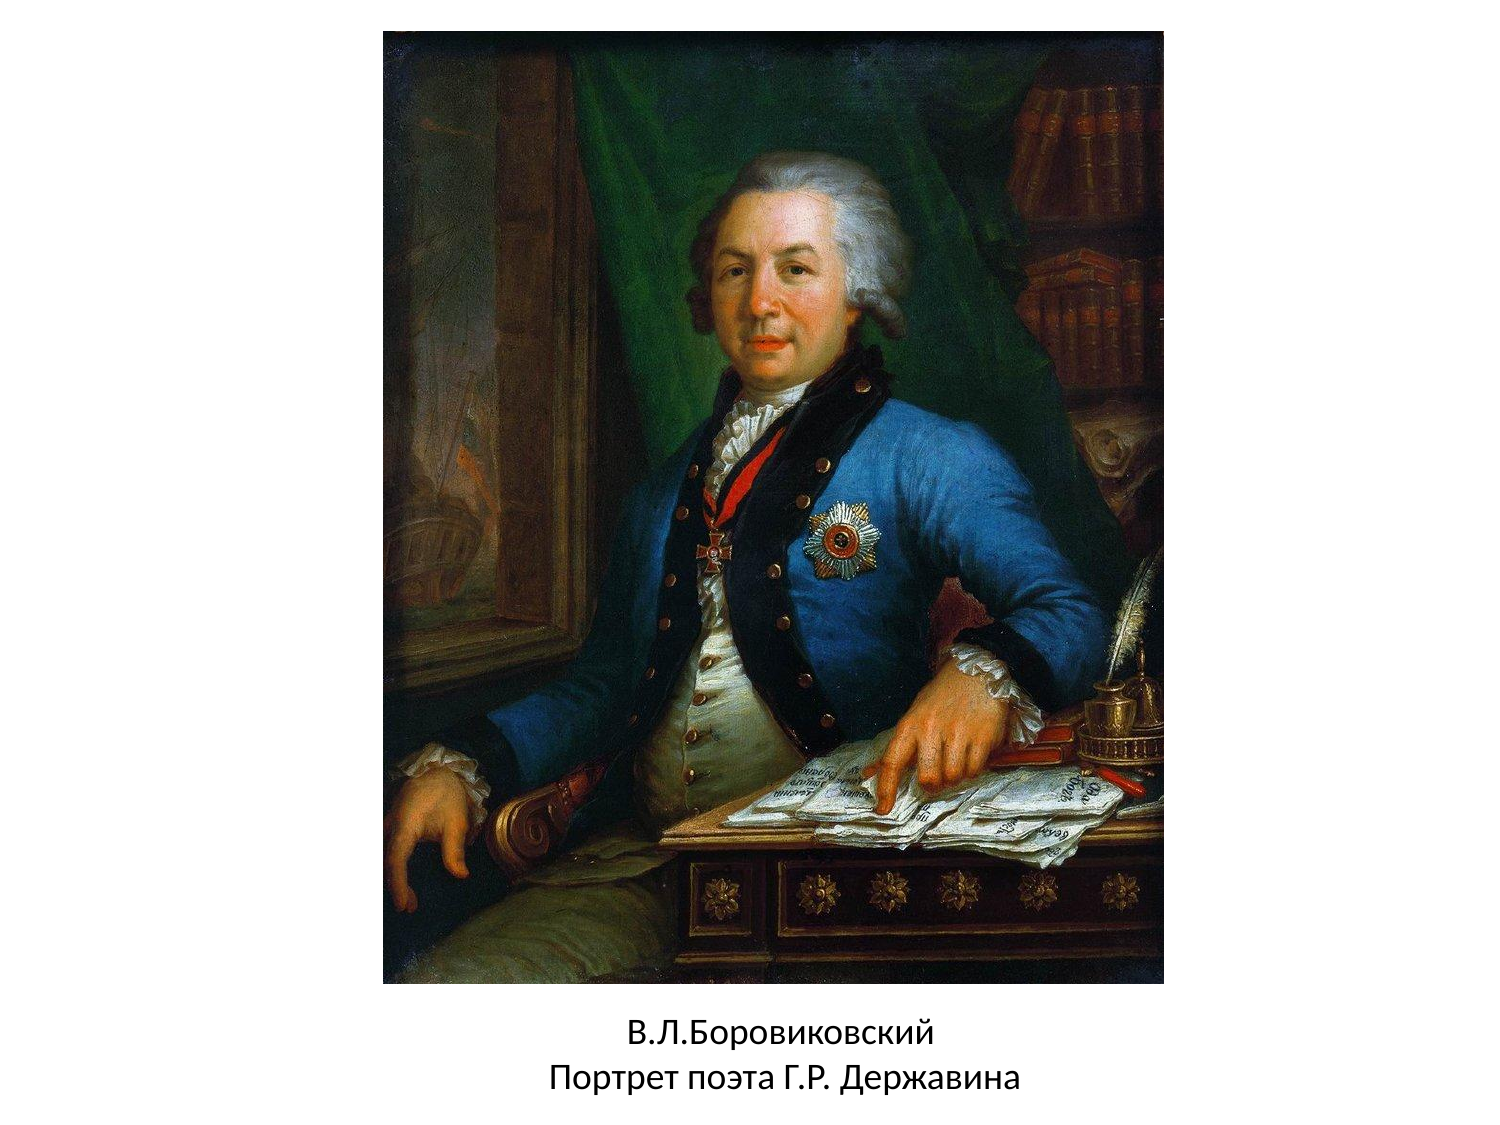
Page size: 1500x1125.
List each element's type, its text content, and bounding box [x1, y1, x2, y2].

picture [383, 31, 1164, 984]
text_box В.Л.Боровиковский Портрет поэта Г.Р. Державина [383, 999, 1187, 1105]
